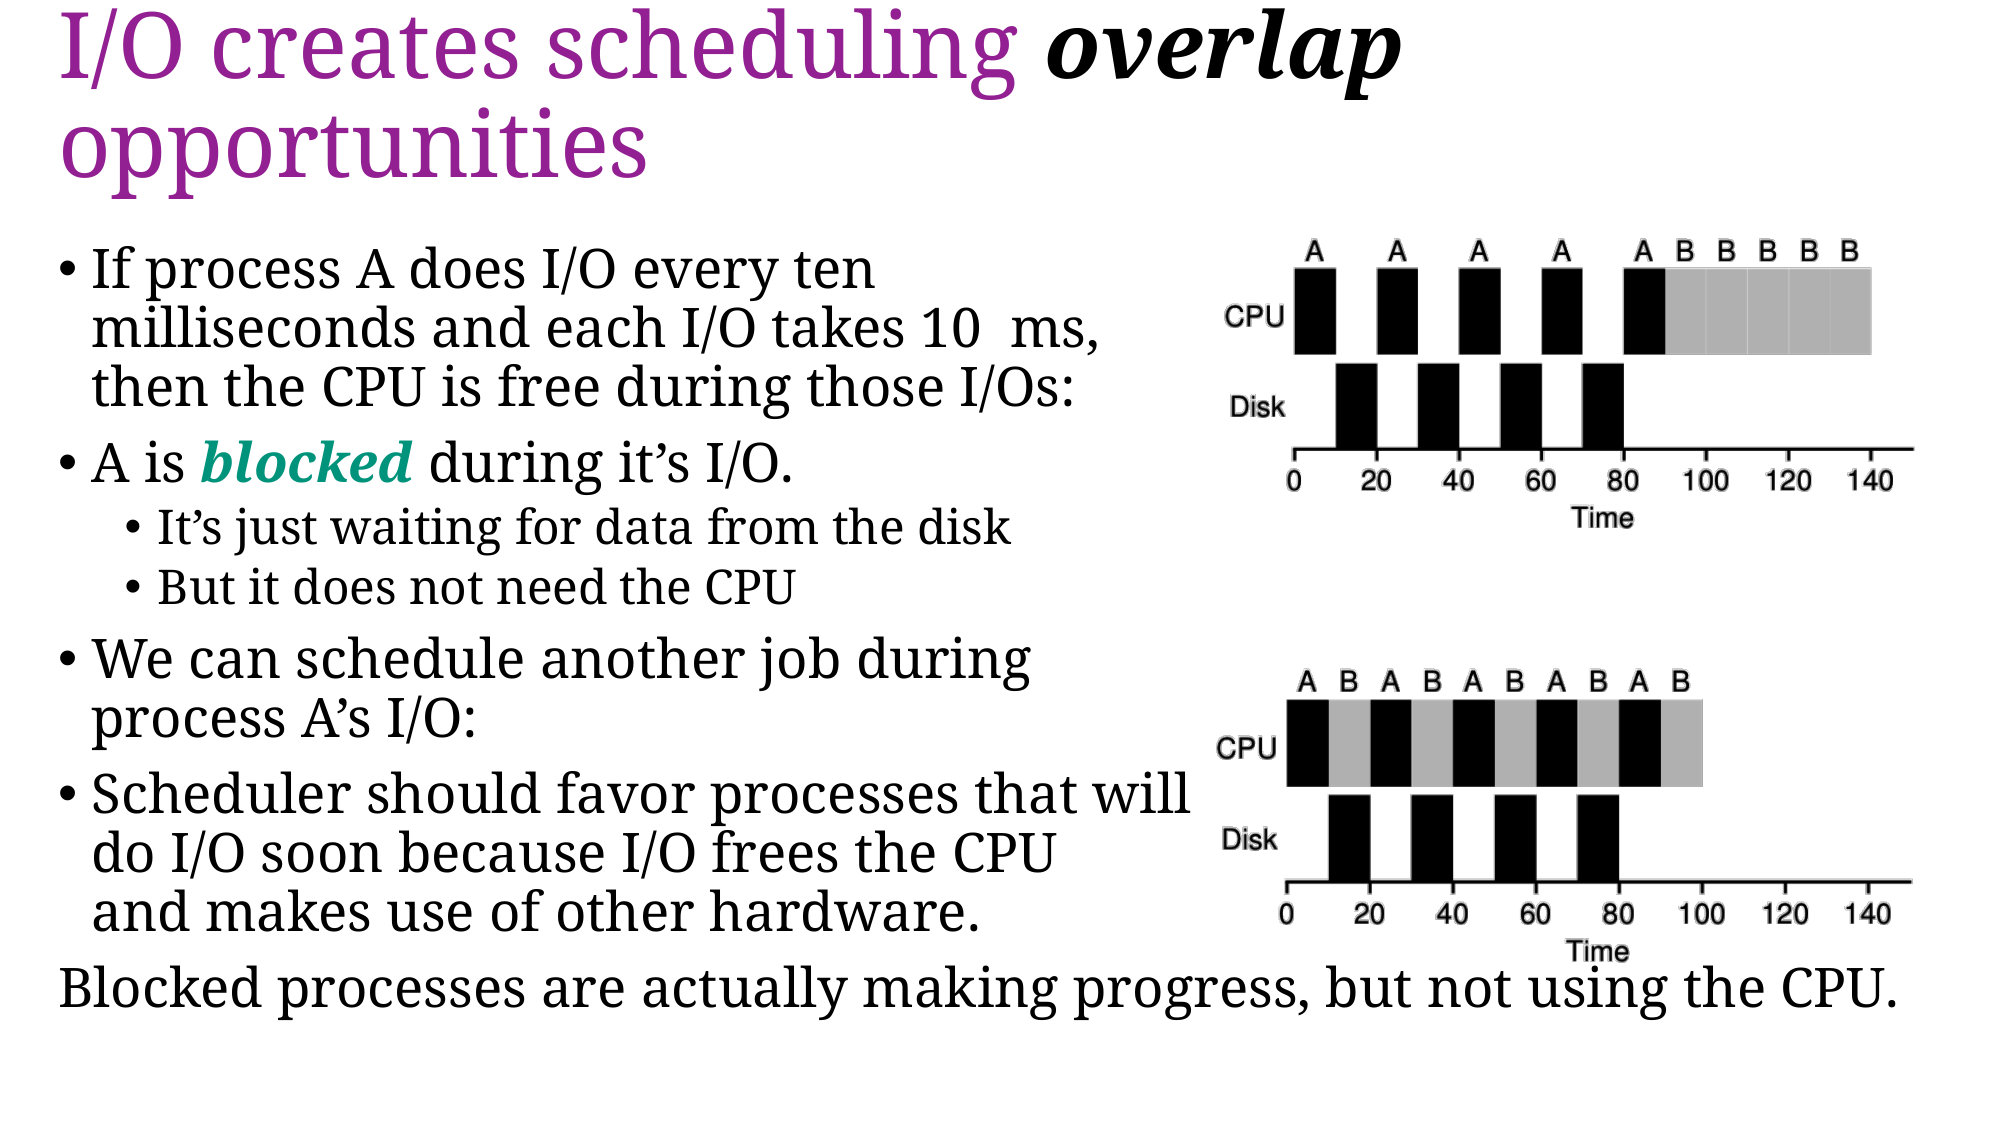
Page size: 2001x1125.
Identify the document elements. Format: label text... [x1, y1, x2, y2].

picture [1211, 651, 1923, 975]
title I/O creates scheduling overlap opportunities [43, 25, 1953, 171]
list If process A does I/O every ten milliseconds and each I/O takes 10 ms, then the CPU is free during those I/Os: A is blocked during it’s I/O. It’s just waiting for data from the disk But it does not need the CPU We can schedule another job during process A’s I/O: Scheduler should favor processes that will do I/O soon because I/O frees the CPU and makes use of other hardware. Blocked processes are actually making progress, but not using the CPU. [43, 233, 1923, 1091]
picture [1211, 223, 1923, 536]
